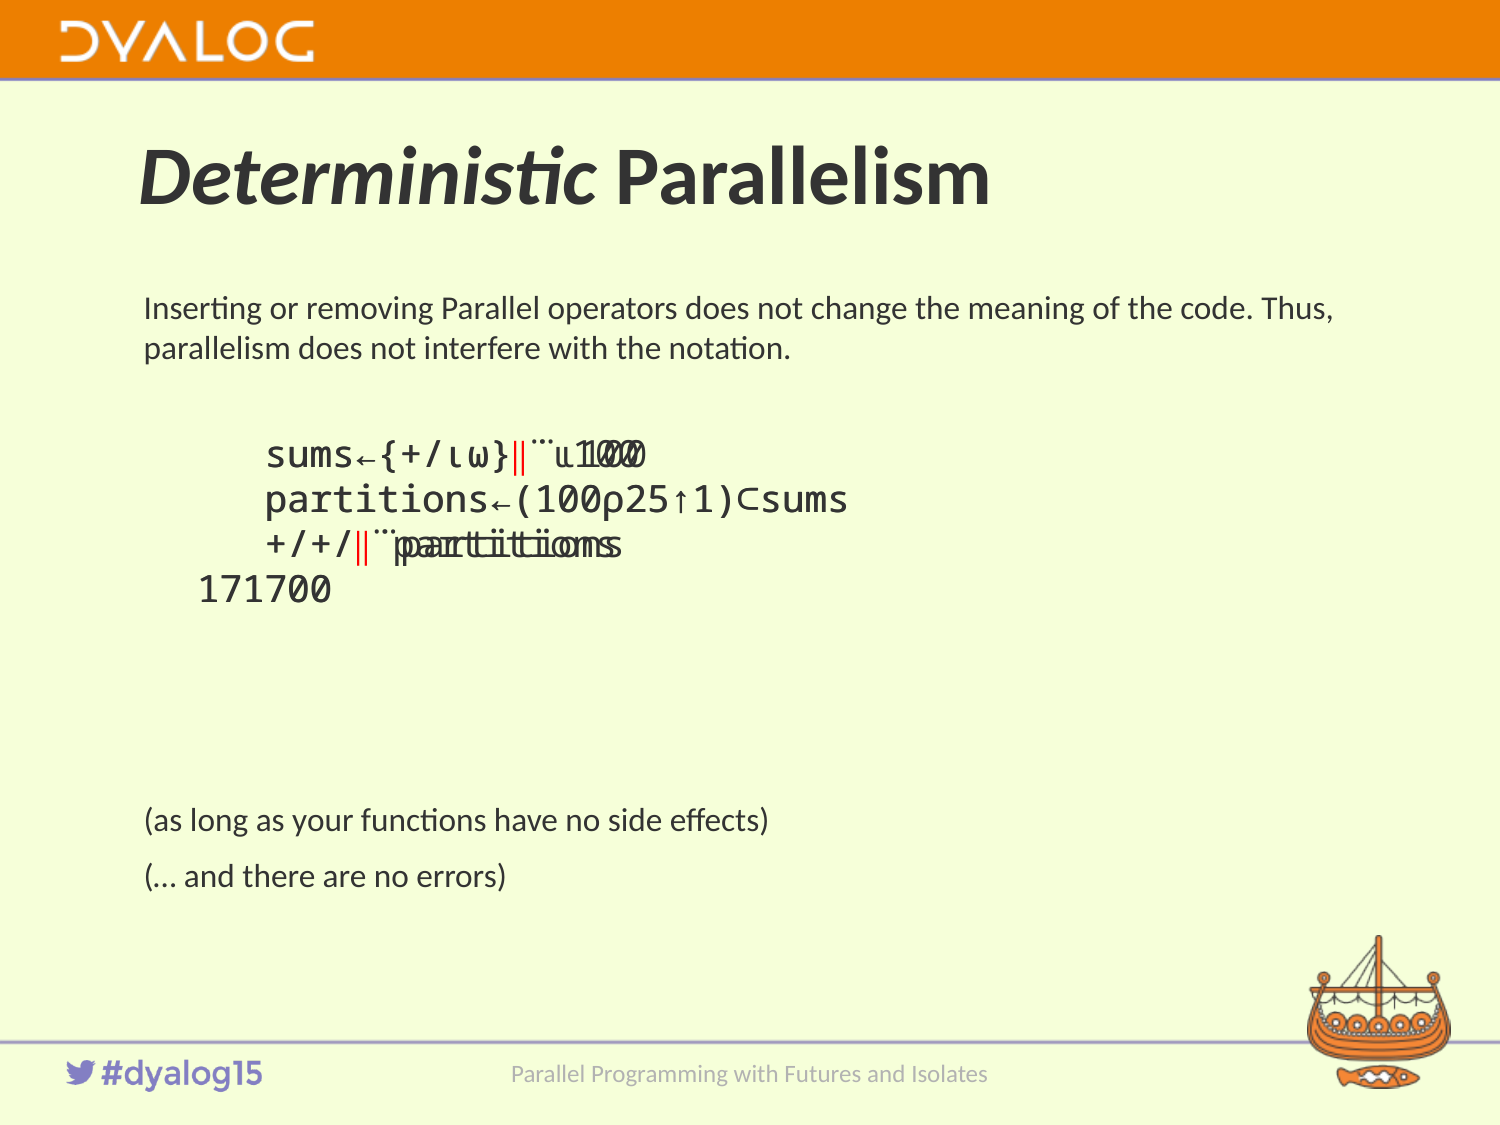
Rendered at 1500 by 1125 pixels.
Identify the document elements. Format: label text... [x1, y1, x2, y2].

footer Parallel Programming with Futures and Isolates [395, 1042, 1105, 1103]
text_box (… and there are no errors) [128, 846, 1381, 915]
picture [0, 0, 1500, 1125]
text_box sums←{+/⍳⍵}∥¨⍳100 partitions←(100⍴25↑1)⊂sums +/+/∥¨partitions 171700 [182, 422, 1435, 766]
list Inserting or removing Parallel operators does not change the meaning of the code. Thus, parallelism does not interfere with the notation. [128, 278, 1381, 398]
text_box (as long as your functions have no side effects) [128, 790, 1381, 846]
title Deterministic Parallelism [123, 113, 1376, 254]
